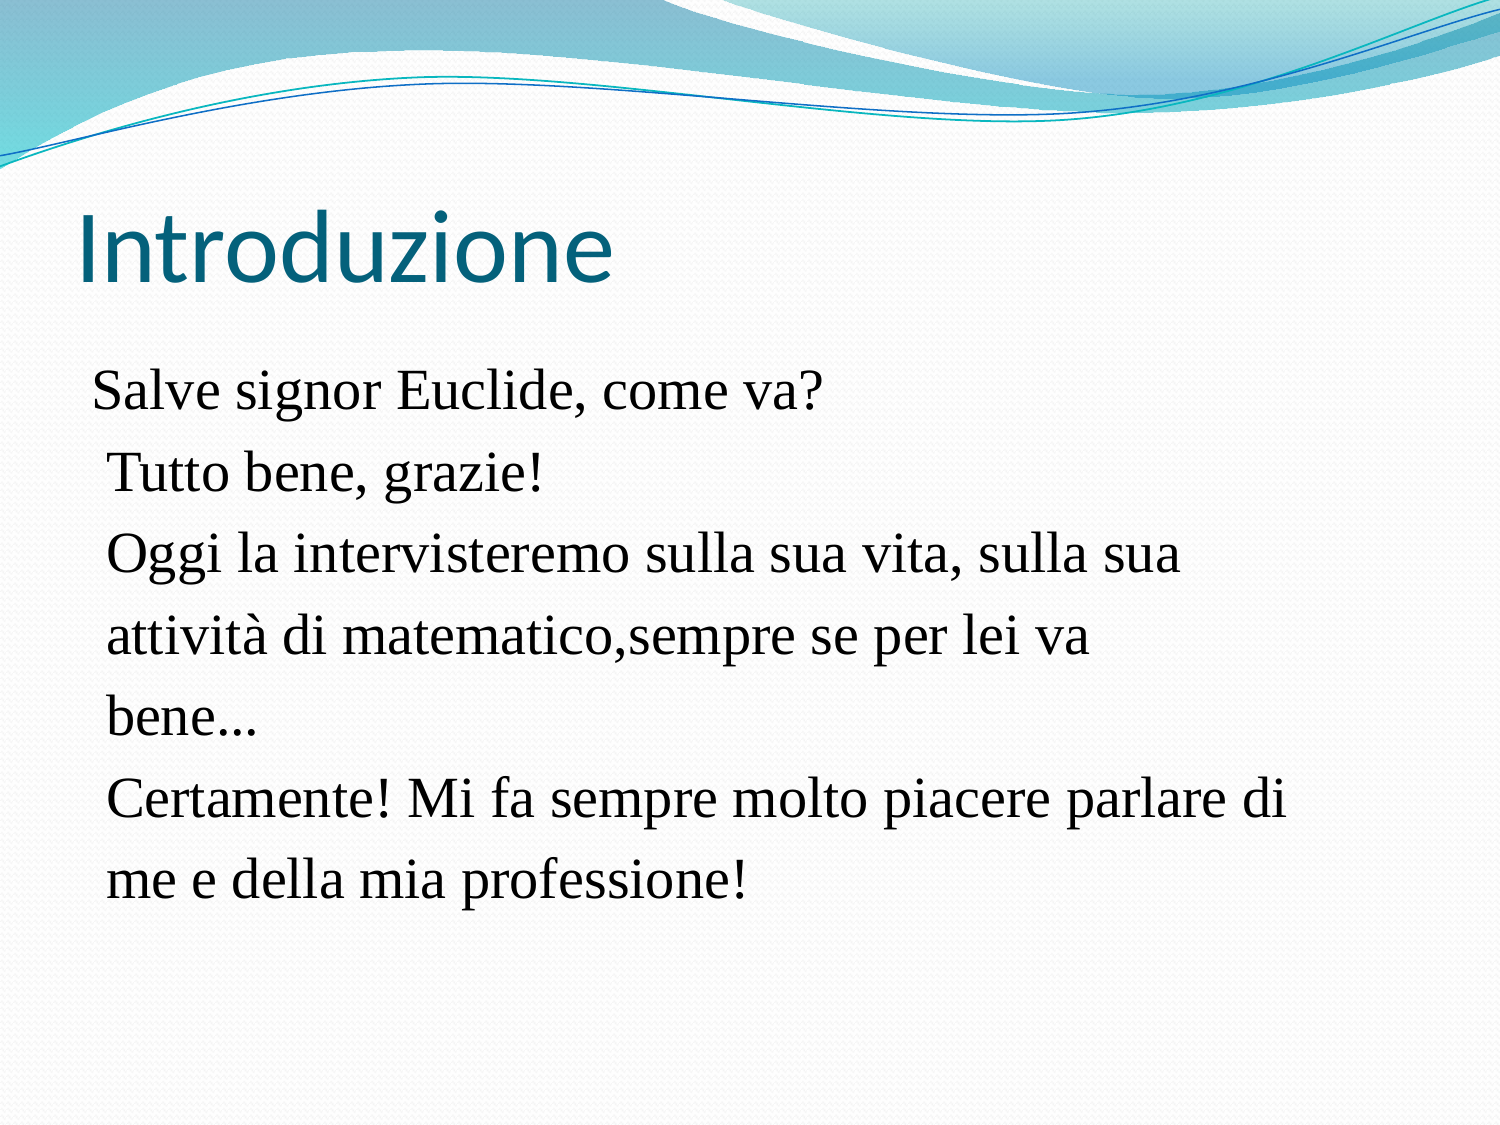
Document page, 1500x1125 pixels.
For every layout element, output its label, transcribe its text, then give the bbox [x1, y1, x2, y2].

title Introduzione [75, 115, 1425, 303]
list Salve signor Euclide, come va? Tutto bene, grazie! Oggi la intervisteremo sulla sua vita, sulla sua attività di matematico,sempre se per lei va bene... Certamente! Mi fa sempre molto piacere parlare di me e della mia professione! [76, 267, 1427, 1010]
